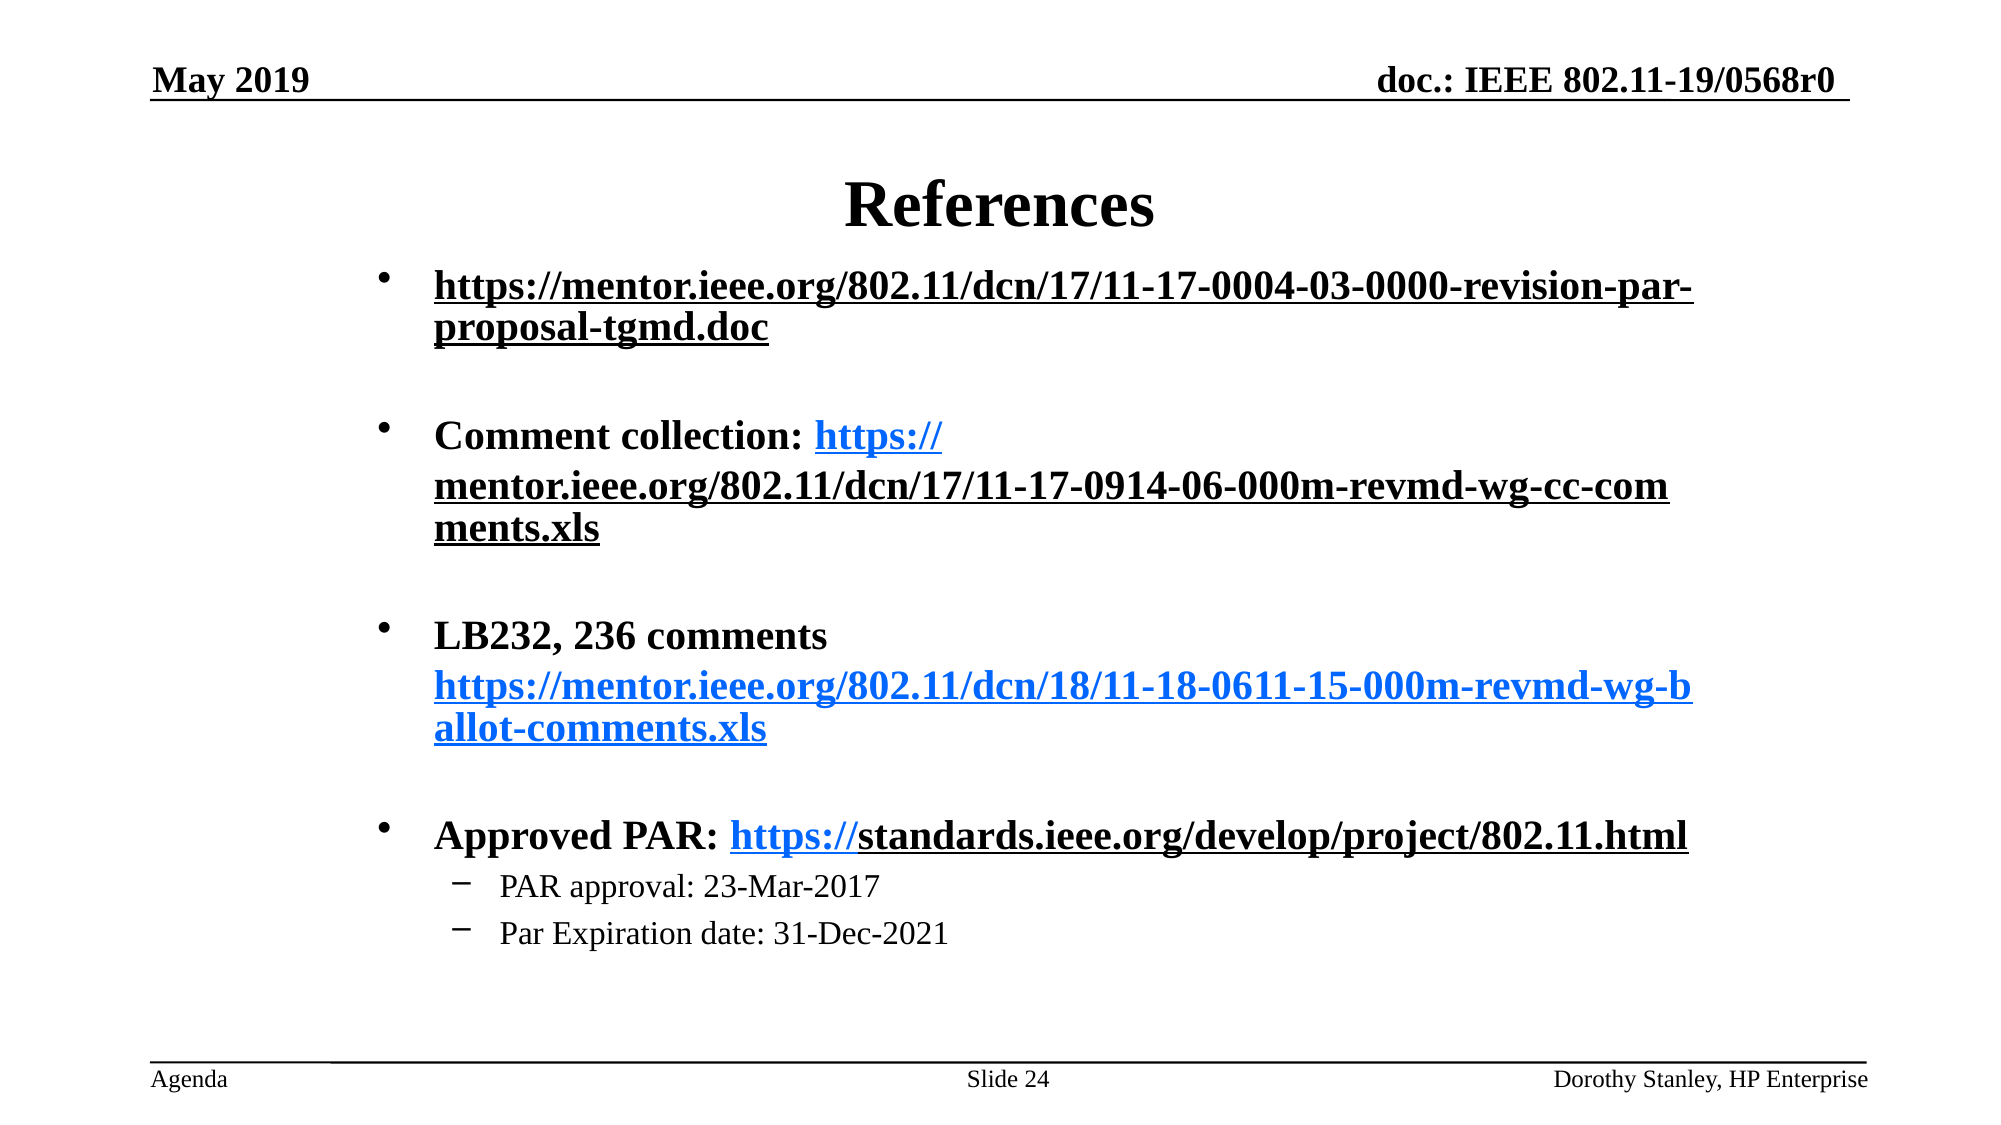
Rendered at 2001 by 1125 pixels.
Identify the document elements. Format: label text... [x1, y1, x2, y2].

slide_number Slide 24 [966, 1062, 1051, 1093]
list https://mentor.ieee.org/802.11/dcn/17/11-17-0004-03-0000-revision-par-proposal-tgmd.doc Comment collection: https://mentor.ieee.org/802.11/dcn/17/11-17-0914-06-000m-revmd-wg-cc-comments.xls LB232, 236 comments https://mentor.ieee.org/802.11/dcn/18/11-18-0611-15-000m-revmd-wg-ballot-comments.xls Approved PAR: https://standards.ieee.org/develop/project/802.11.html PAR approval: 23-Mar-2017 Par Expiration date: 31-Dec-2021 [362, 249, 1713, 925]
title References [150, 112, 1850, 288]
footer Dorothy Stanley, HP Enterprise [1549, 1062, 1869, 1093]
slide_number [152, 54, 567, 100]
